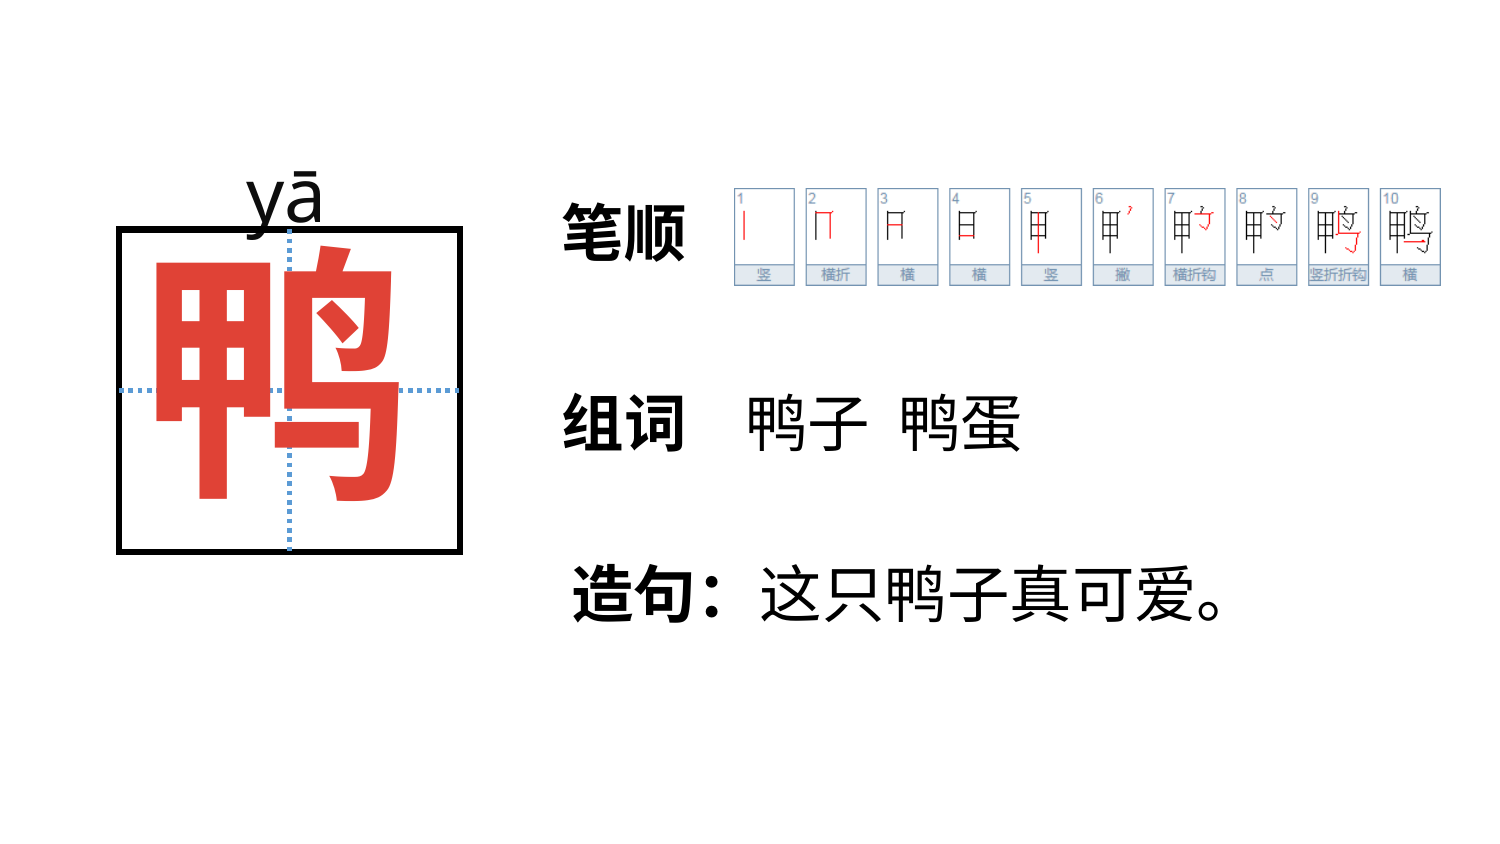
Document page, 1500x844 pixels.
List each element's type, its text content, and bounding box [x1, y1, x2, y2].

text_box 鸭 [129, 199, 537, 536]
text_box 鸭子 鸭蛋 [734, 378, 1088, 465]
text_box 组词 [550, 378, 707, 465]
picture [734, 188, 1441, 286]
text_box 造句： [559, 548, 748, 636]
text_box yā [235, 142, 392, 199]
text_box 这只鸭子真可爱。 [748, 548, 1284, 636]
text_box 笔顺 [550, 188, 707, 275]
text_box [118, 229, 460, 553]
